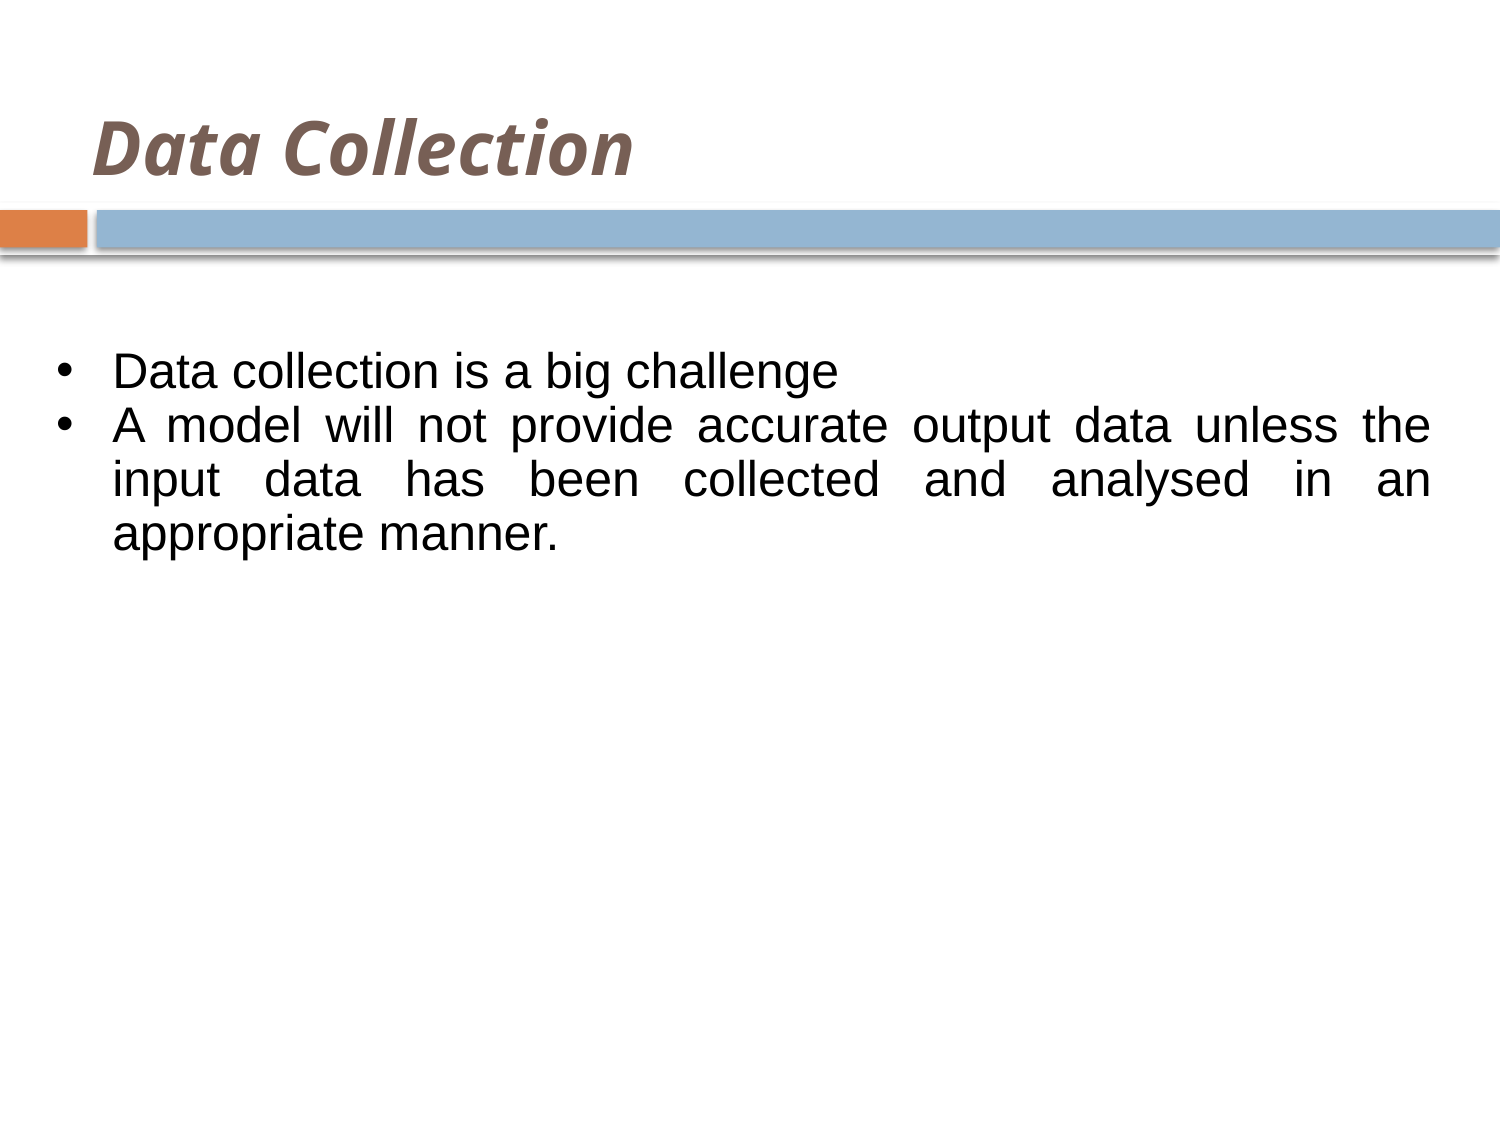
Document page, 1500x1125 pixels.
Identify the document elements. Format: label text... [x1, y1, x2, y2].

text_box Data collection is a big challenge A model will not provide accurate output data unless the input data has been collected and analysed in an appropriate manner. [41, 338, 1447, 623]
title Data Collection [76, 90, 1352, 213]
